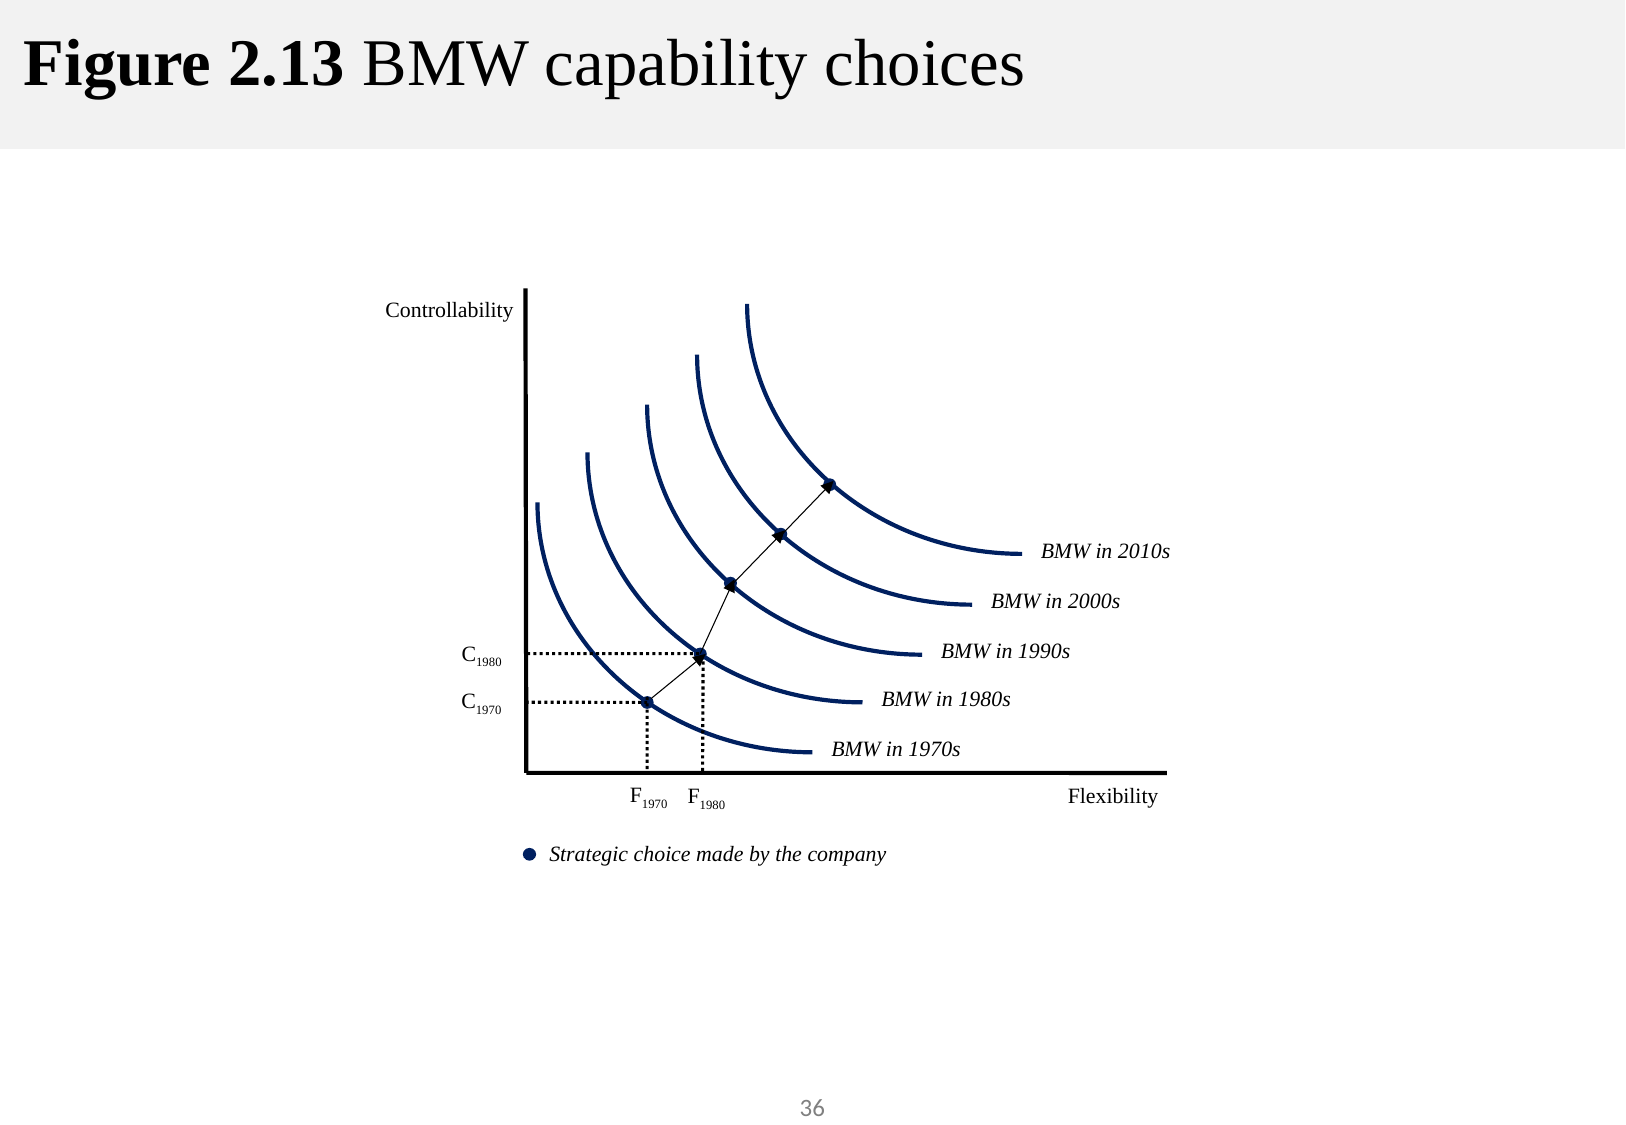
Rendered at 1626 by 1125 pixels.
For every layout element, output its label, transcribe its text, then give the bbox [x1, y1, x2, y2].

text_box [654, 663, 813, 753]
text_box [650, 653, 706, 699]
text_box [587, 452, 721, 650]
text_box BMW in 2010s [1026, 528, 1186, 570]
text_box [641, 697, 647, 708]
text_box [782, 480, 834, 534]
text_box [523, 848, 534, 860]
title Figure 2.13 BMW capability choices [9, 11, 1625, 105]
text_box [699, 579, 735, 654]
text_box BMW in 1980s [866, 677, 1026, 719]
text_box Controllability [370, 288, 529, 330]
text_box C1980 [446, 631, 518, 677]
text_box C1970 [446, 679, 517, 725]
text_box Strategic choice made by the company [534, 832, 908, 874]
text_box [732, 530, 785, 585]
text_box [747, 303, 1023, 554]
text_box [537, 502, 693, 699]
text_box F1980 [672, 774, 741, 819]
text_box [714, 593, 863, 703]
text_box [697, 354, 824, 528]
text_box BMW in 1970s [816, 727, 976, 769]
text_box F1970 [615, 773, 683, 819]
text_box [647, 404, 772, 577]
text_box BMW in 2000s [976, 579, 1136, 621]
text_box [741, 543, 923, 655]
text_box BMW in 1990s [926, 629, 1086, 671]
text_box [790, 491, 973, 605]
text_box Flexibility [1053, 774, 1174, 816]
